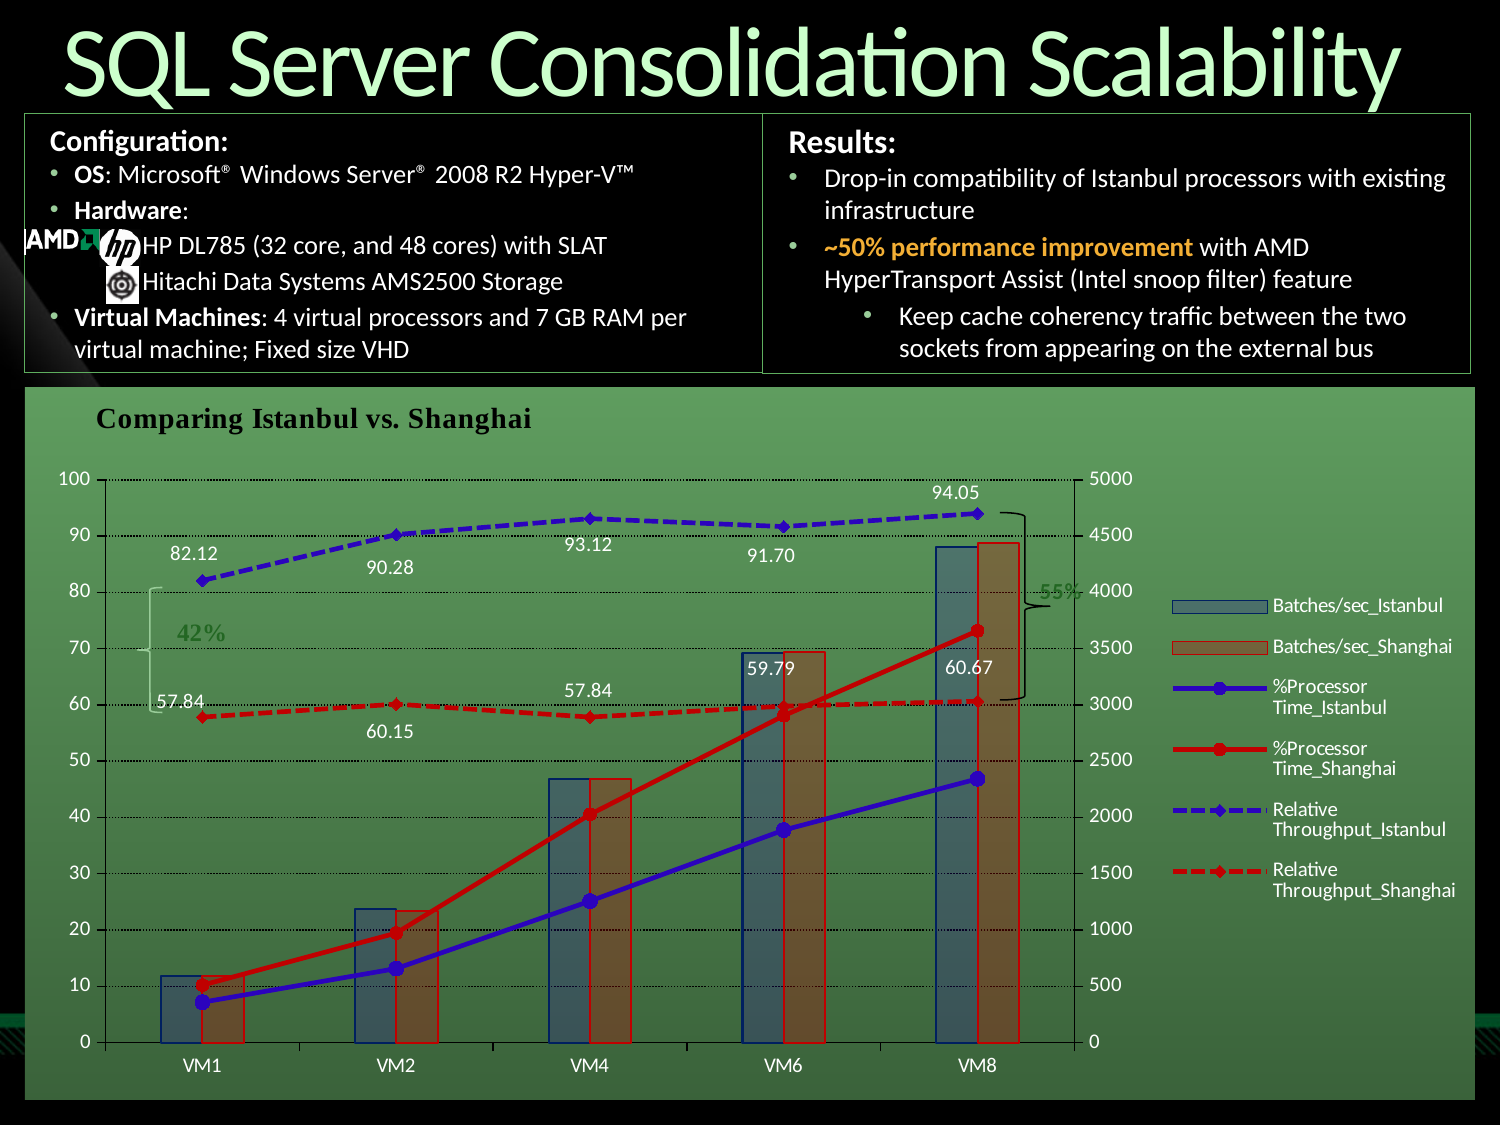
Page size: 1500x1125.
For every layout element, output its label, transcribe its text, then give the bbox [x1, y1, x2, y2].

text_box Configuration: OS: Microsoft® Windows Server® 2008 R2 Hyper-V™ Hardware: HP DL785 (32 core, and 48 cores) with SLAT Hitachi Data Systems AMS2500 Storage Virtual Machines: 4 virtual processors and 7 GB RAM per virtual machine; Fixed size VHD [24, 113, 763, 373]
picture [0, 0, 1500, 1125]
title SQL Server Consolidation Scalability [62, 10, 1438, 113]
chart [24, 387, 1476, 1101]
text_box Results: Drop-in compatibility of Istanbul processors with existing infrastructure ~50% performance improvement with AMD HyperTransport Assist (Intel snoop filter) feature Keep cache coherency traffic between the two sockets from appearing on the external bus [762, 113, 1471, 374]
